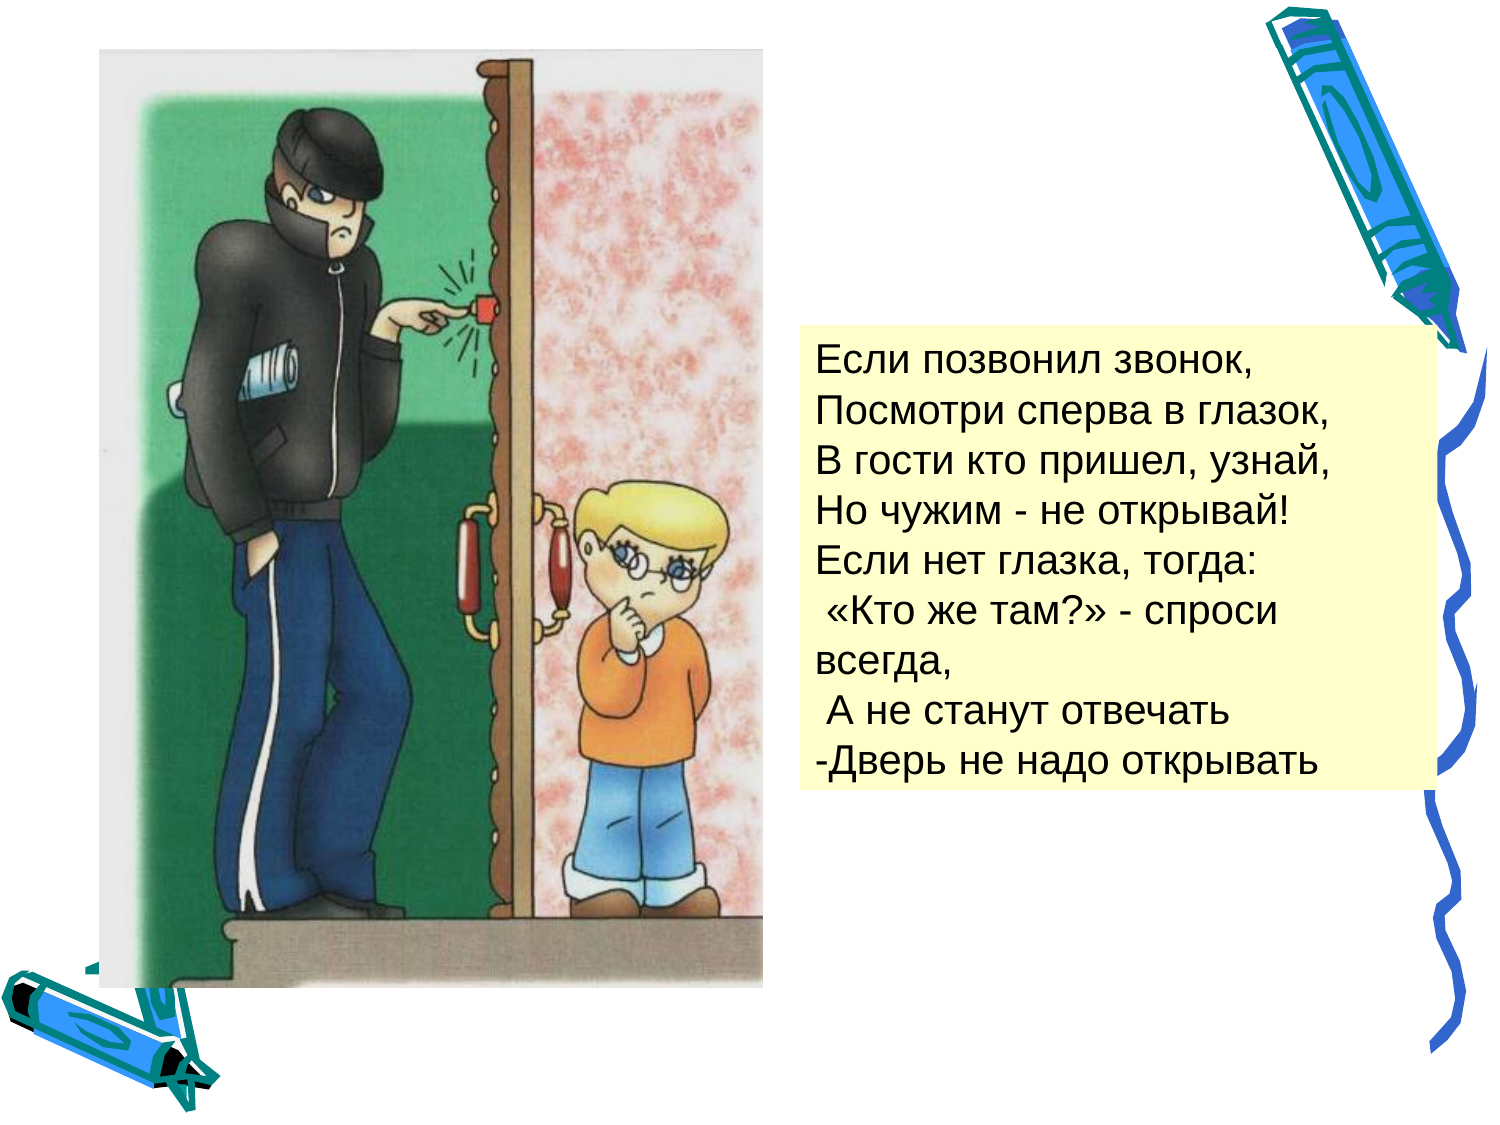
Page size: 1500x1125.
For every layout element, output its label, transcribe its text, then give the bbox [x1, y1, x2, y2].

text_box Если позвонил звонок, Посмотри сперва в глазок, В гости кто пришел, узнай, Но чужим - не открывай! Если нет глазка, тогда: «Кто же там?» - спроси всегда, А не станут отвечать -Дверь не надо открывать [800, 324, 1438, 790]
picture [99, 49, 763, 988]
